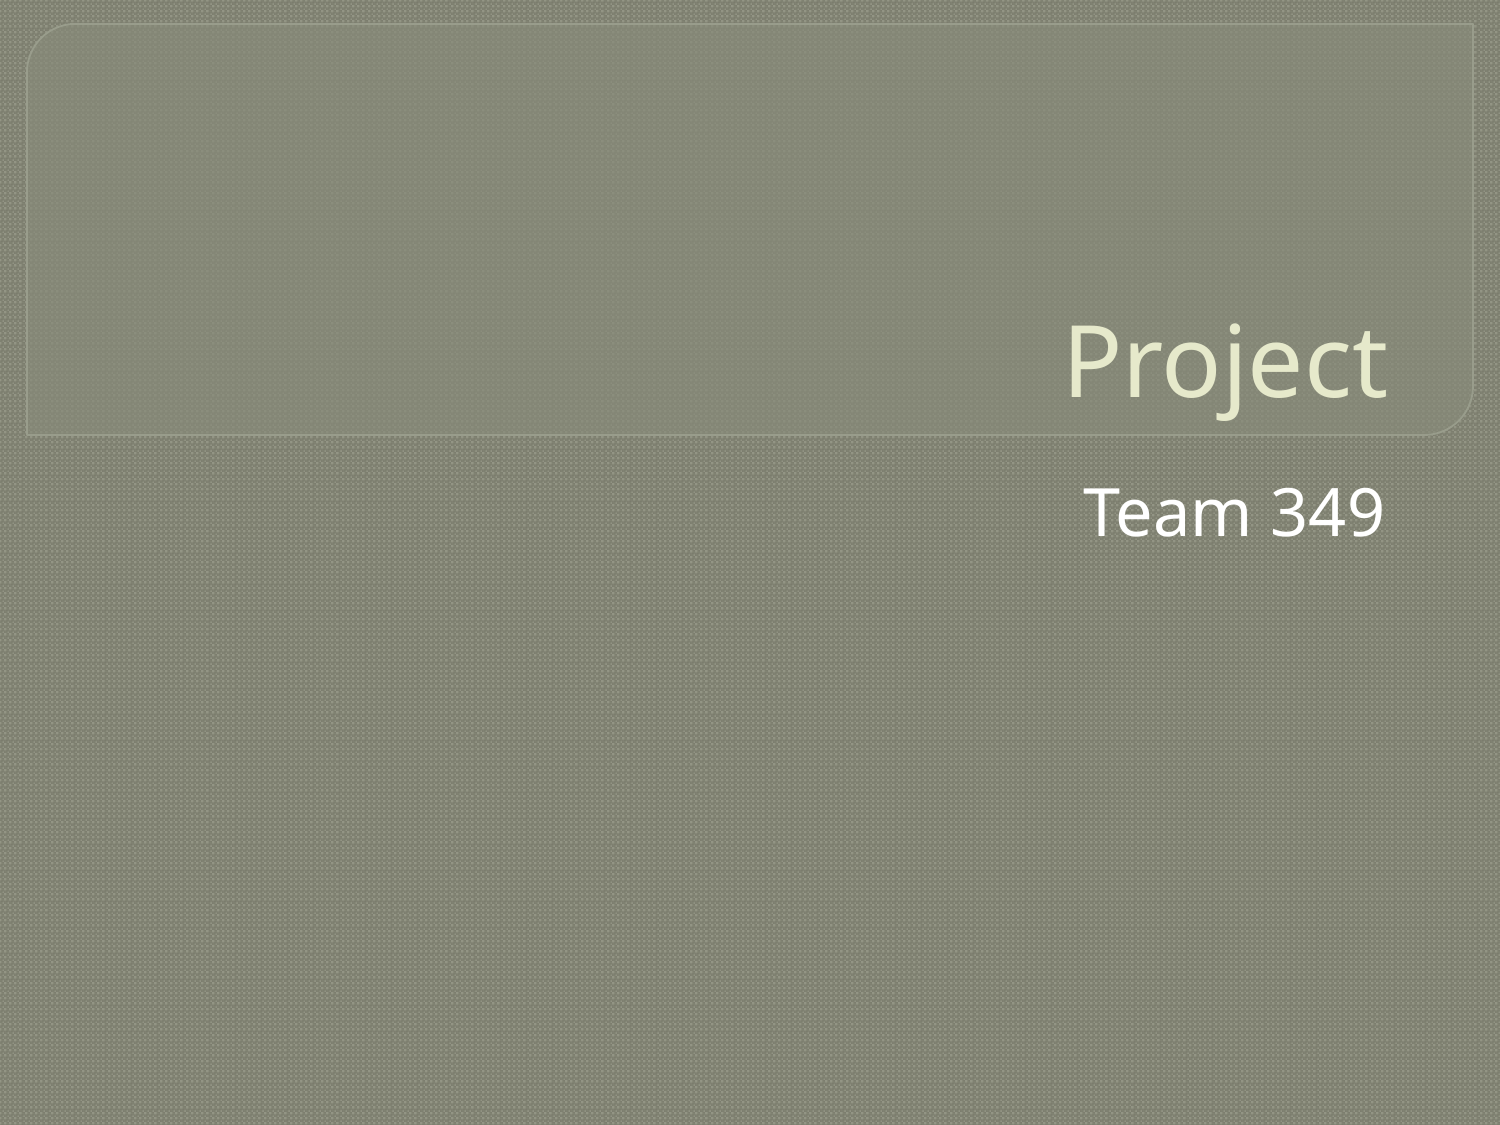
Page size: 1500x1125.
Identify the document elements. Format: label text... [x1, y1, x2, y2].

title Project [76, 62, 1427, 425]
subtitle Team 349 [350, 462, 1427, 750]
